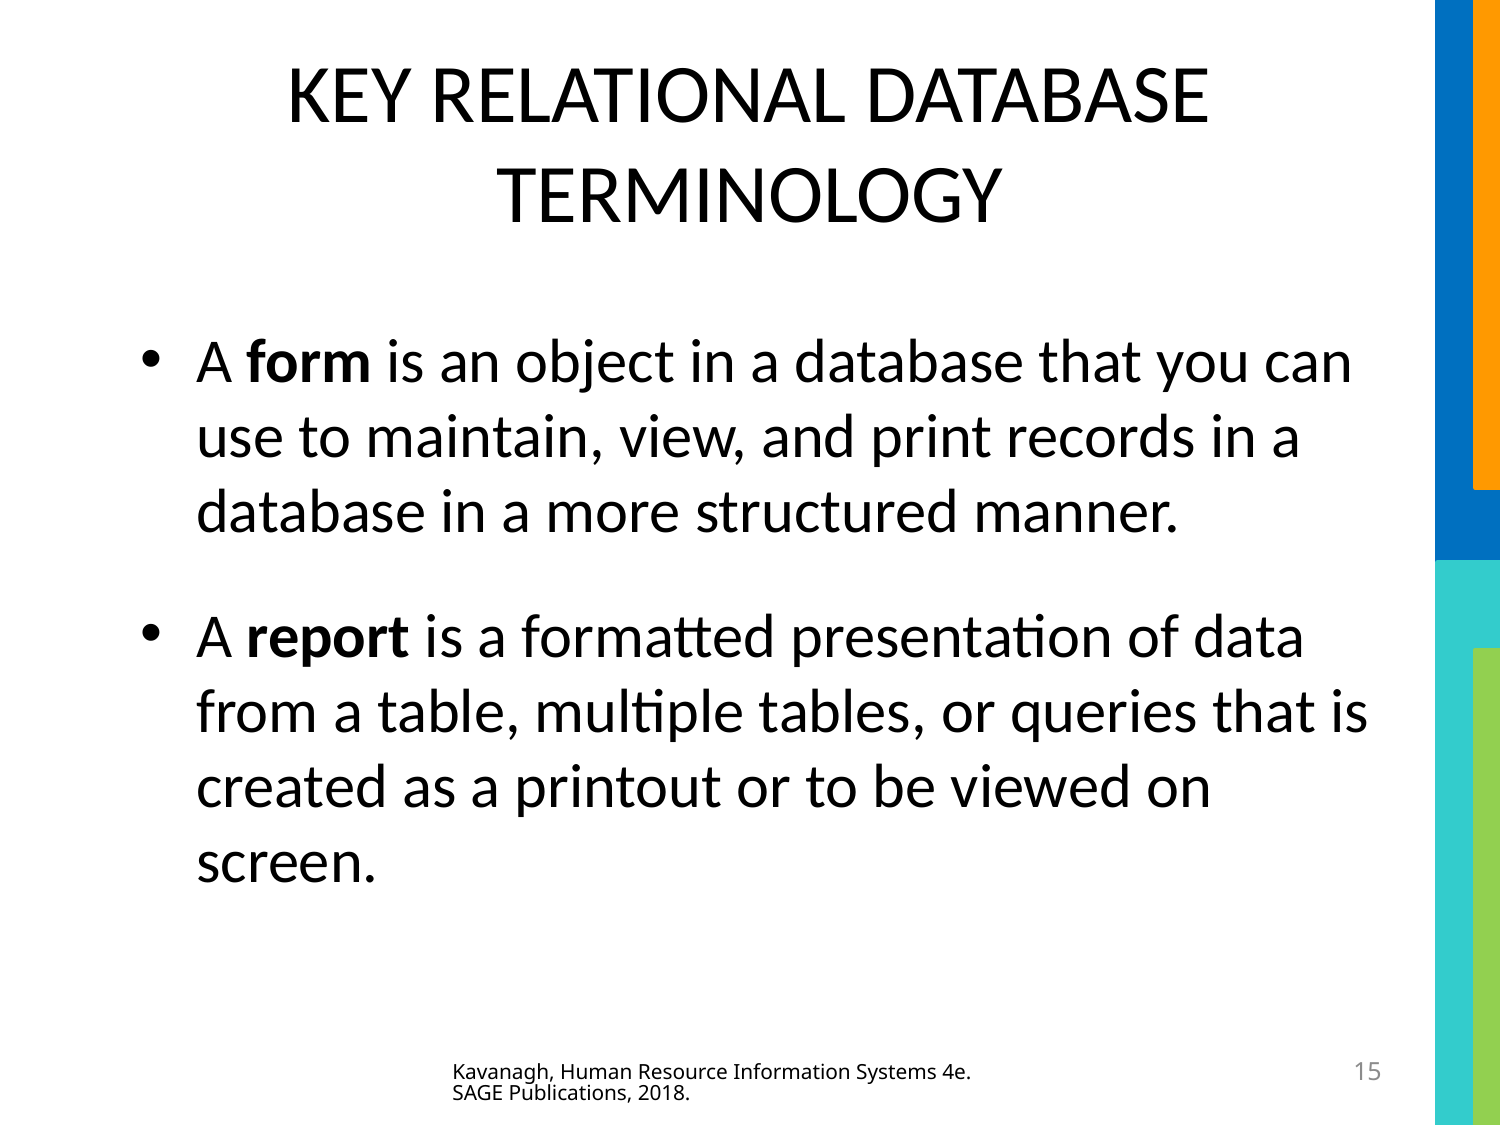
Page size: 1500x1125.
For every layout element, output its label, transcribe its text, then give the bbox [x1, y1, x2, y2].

slide_number 15 [1059, 1042, 1397, 1103]
list A form is an object in a database that you can use to maintain, view, and print records in a database in a more structured manner. A report is a formatted presentation of data from a table, multiple tables, or queries that is created as a printout or to be viewed on screen. [125, 312, 1400, 919]
title KEY RELATIONAL DATABASE TERMINOLOGY [75, 45, 1425, 233]
footer Kavanagh, Human Resource Information Systems 4e. SAGE Publications, 2018. [437, 1042, 1004, 1103]
